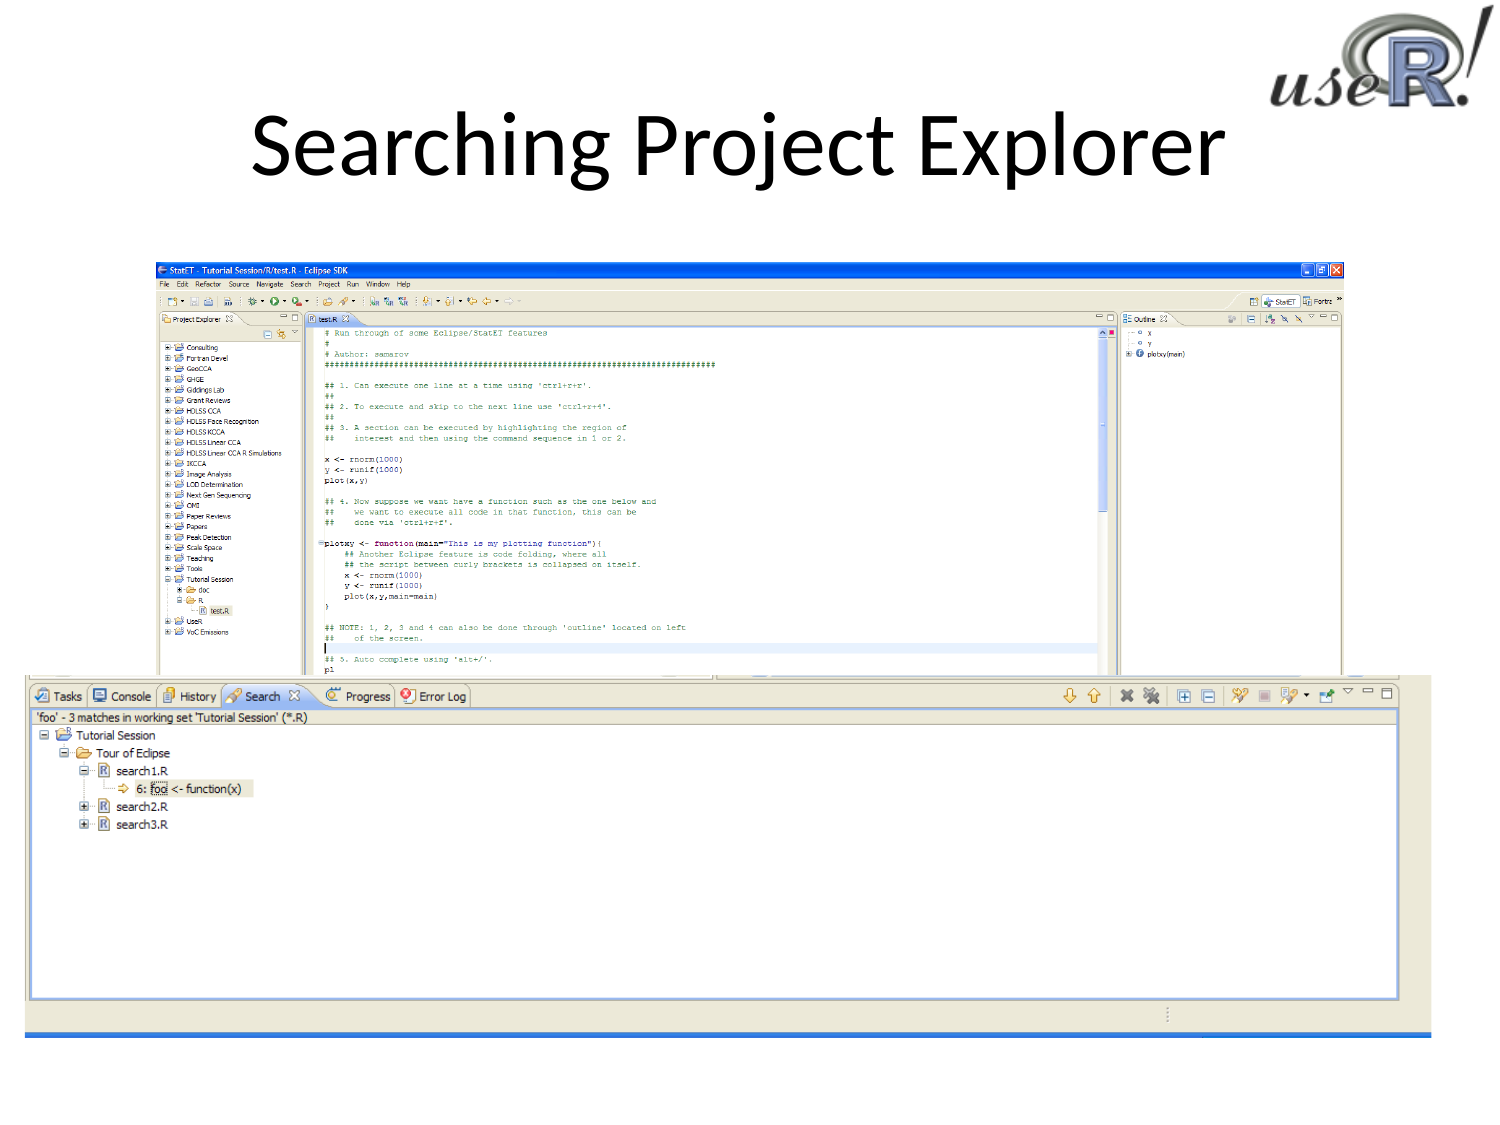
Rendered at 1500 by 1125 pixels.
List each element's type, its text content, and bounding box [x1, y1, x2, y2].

picture [1265, 0, 1500, 113]
title Searching Project Explorer [75, 45, 1425, 233]
picture [24, 262, 1432, 1038]
